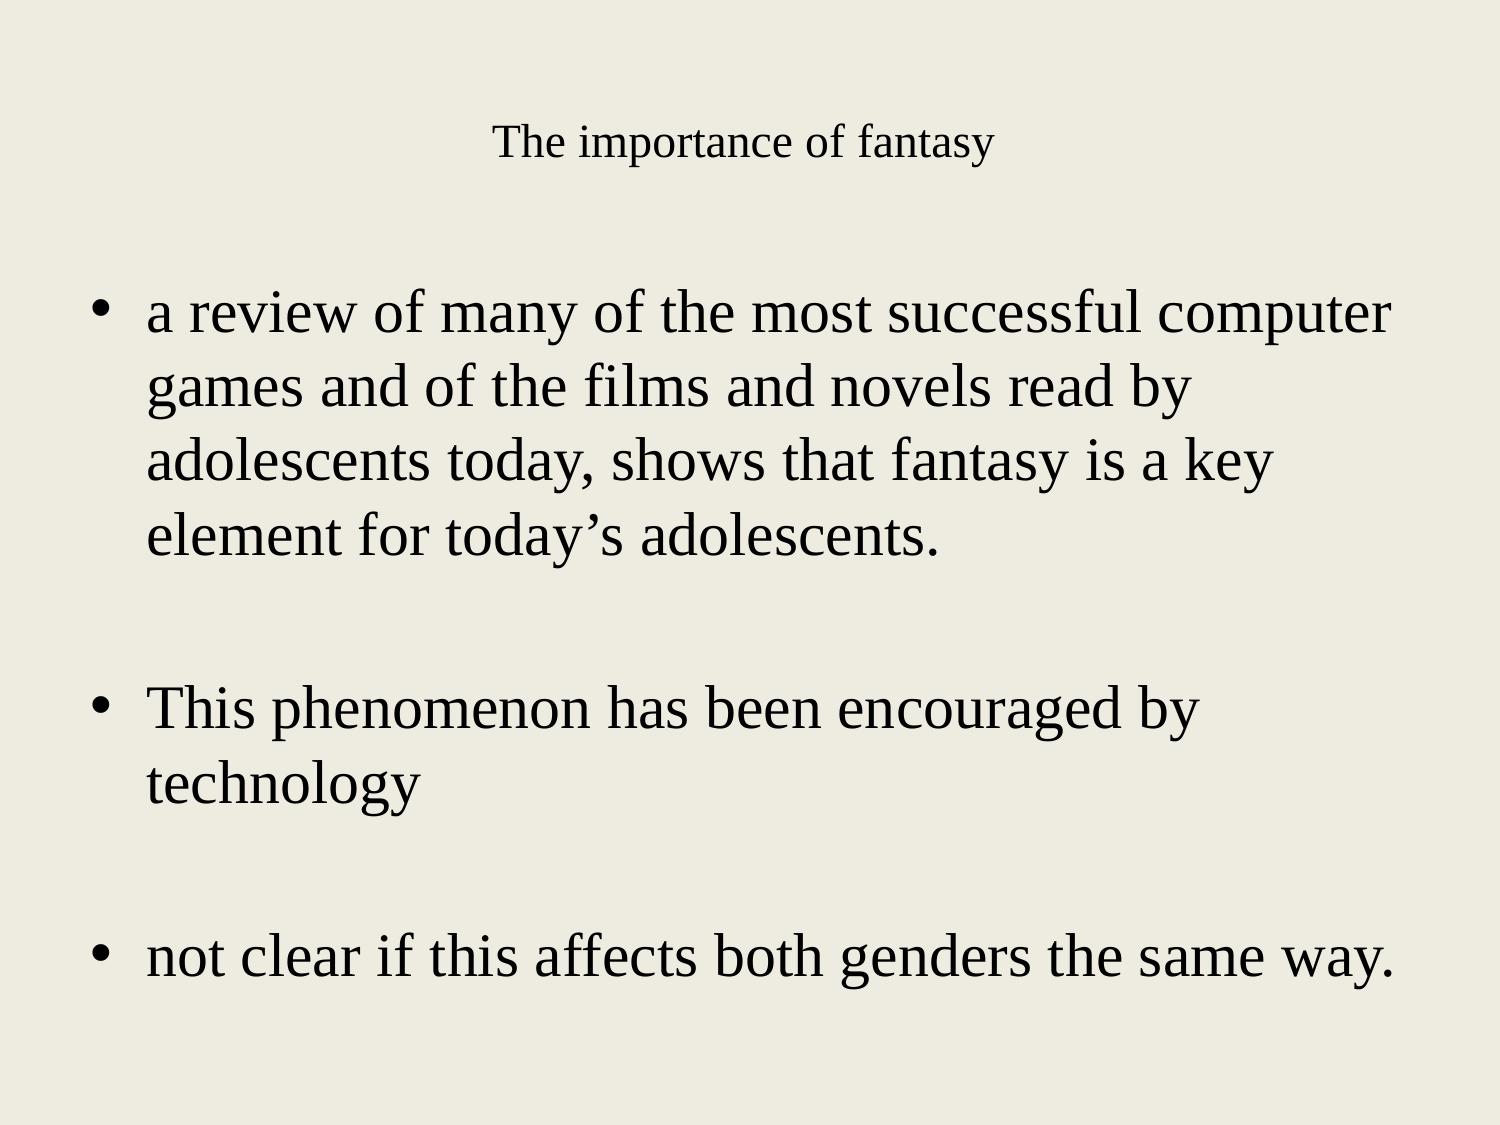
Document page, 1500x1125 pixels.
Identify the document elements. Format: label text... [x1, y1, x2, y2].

list a review of many of the most successful computer games and of the films and novels read by adolescents today, shows that fantasy is a key element for today’s adolescents. This phenomenon has been encouraged by technology not clear if this affects both genders the same way. [75, 262, 1425, 1005]
title The importance of fantasy [75, 45, 1425, 233]
